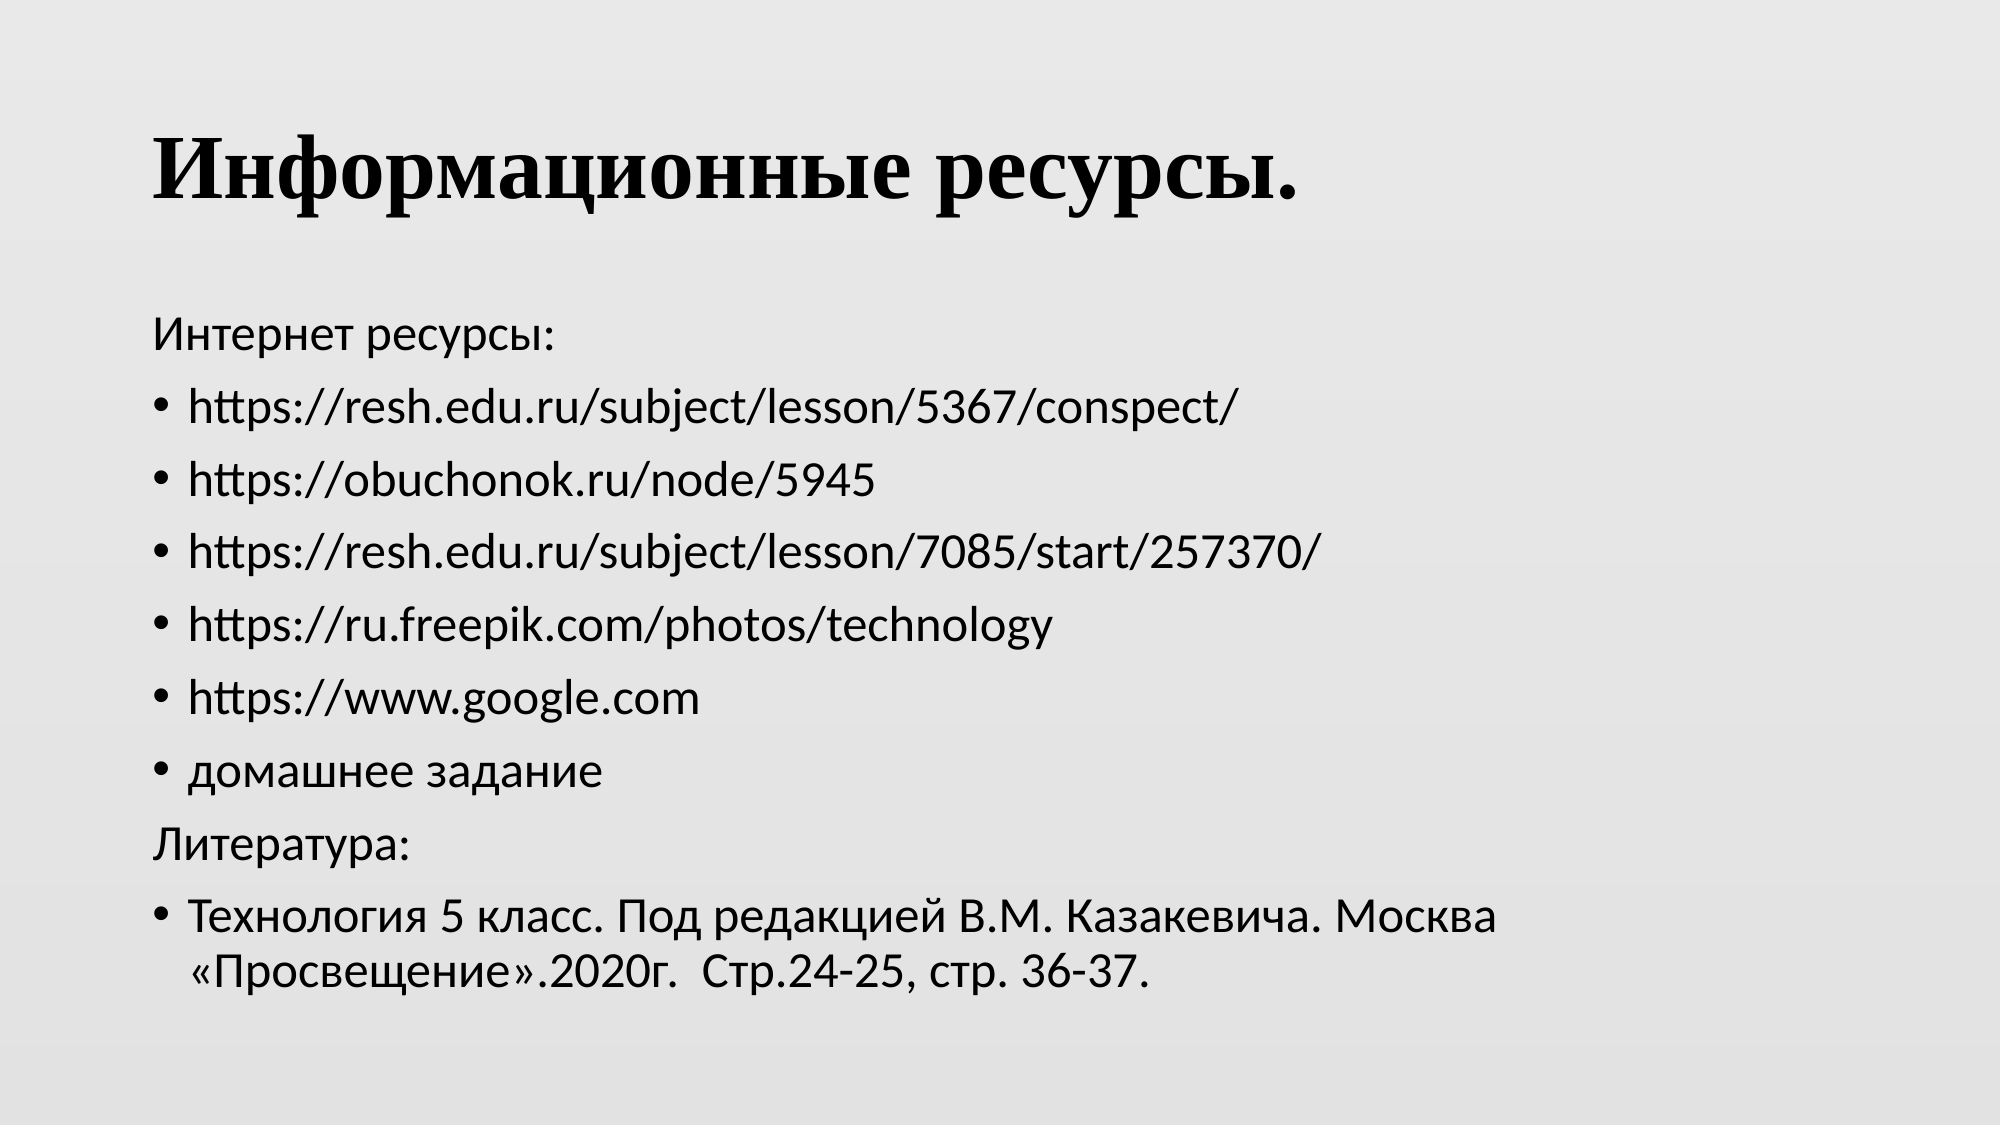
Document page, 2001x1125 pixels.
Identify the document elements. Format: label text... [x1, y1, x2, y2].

list Интернет ресурсы: https://resh.edu.ru/subject/lesson/5367/conspect/ https://obuchonok.ru/node/5945 https://resh.edu.ru/subject/lesson/7085/start/257370/ https://ru.freepik.com/photos/technology https://www.google.com домашнее задание Литература: Технология 5 класс. Под редакцией В.М. Казакевича. Москва «Просвещение».2020г. Стр.24-25, стр. 36-37. [137, 299, 1863, 1014]
title Информационные ресурсы. [137, 59, 1863, 278]
